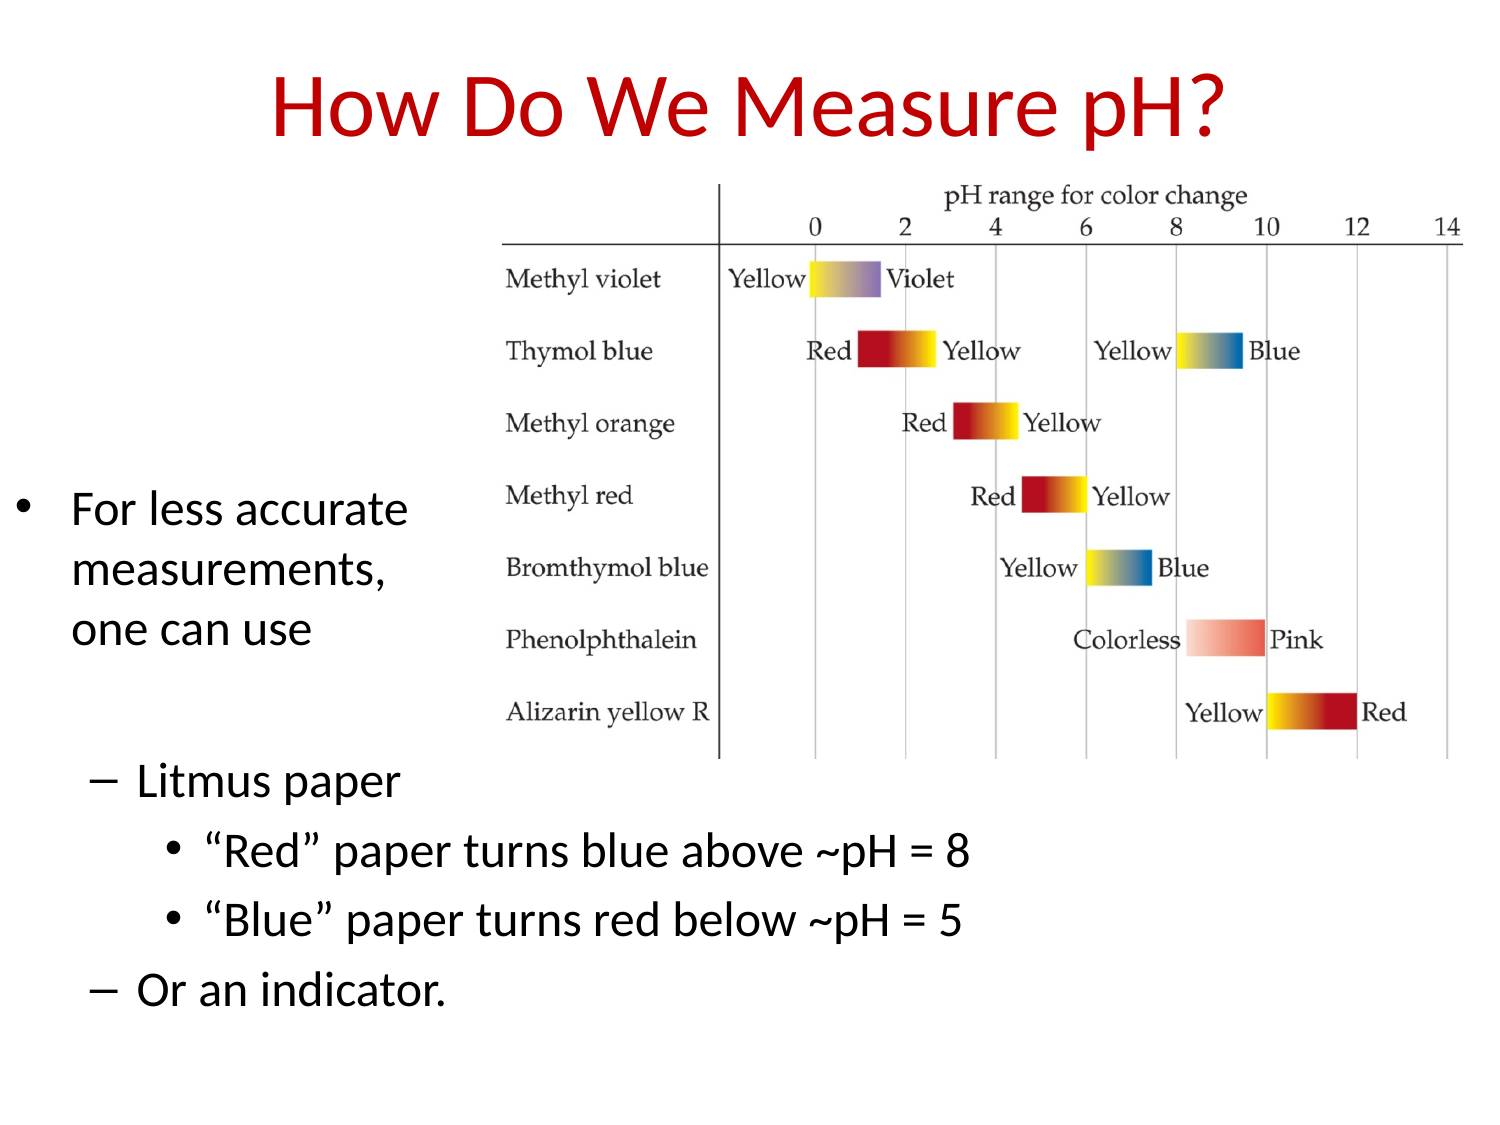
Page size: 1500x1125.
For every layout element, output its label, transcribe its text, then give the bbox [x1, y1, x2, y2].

text_box How Do We Measure pH? [0, 37, 1500, 225]
text_box For less accurate measurements, one can use [0, 467, 473, 663]
picture [501, 184, 1464, 759]
text_box Litmus paper “Red” paper turns blue above ~pH = 8 “Blue” paper turns red below ~pH = 5 Or an indicator. [0, 739, 1329, 976]
